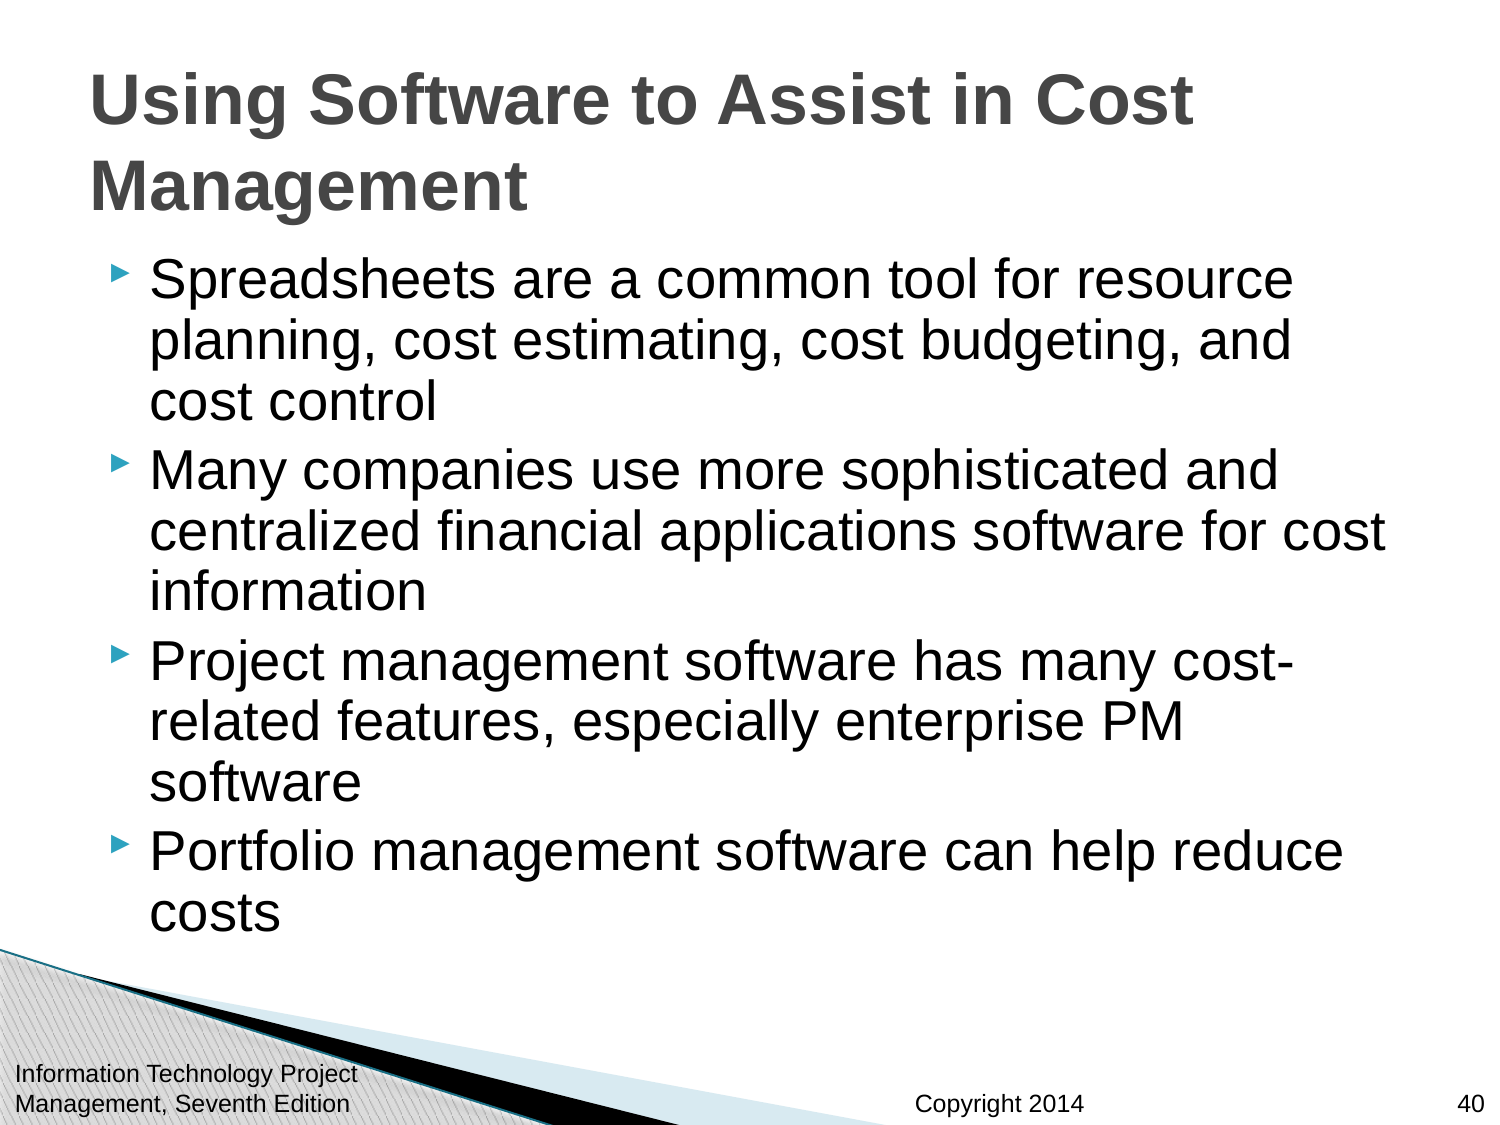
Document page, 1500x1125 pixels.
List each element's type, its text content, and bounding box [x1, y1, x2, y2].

footer Information Technology Project Management, Seventh Edition [0, 1065, 425, 1125]
list Spreadsheets are a common tool for resource planning, cost estimating, cost budgeting, and cost control Many companies use more sophisticated and centralized financial applications software for cost information Project management software has many cost-related features, especially enterprise PM software Portfolio management software can help reduce costs [74, 242, 1426, 986]
title Using Software to Assist in Cost Management [75, 45, 1425, 233]
slide_number 40 [1408, 1065, 1500, 1125]
